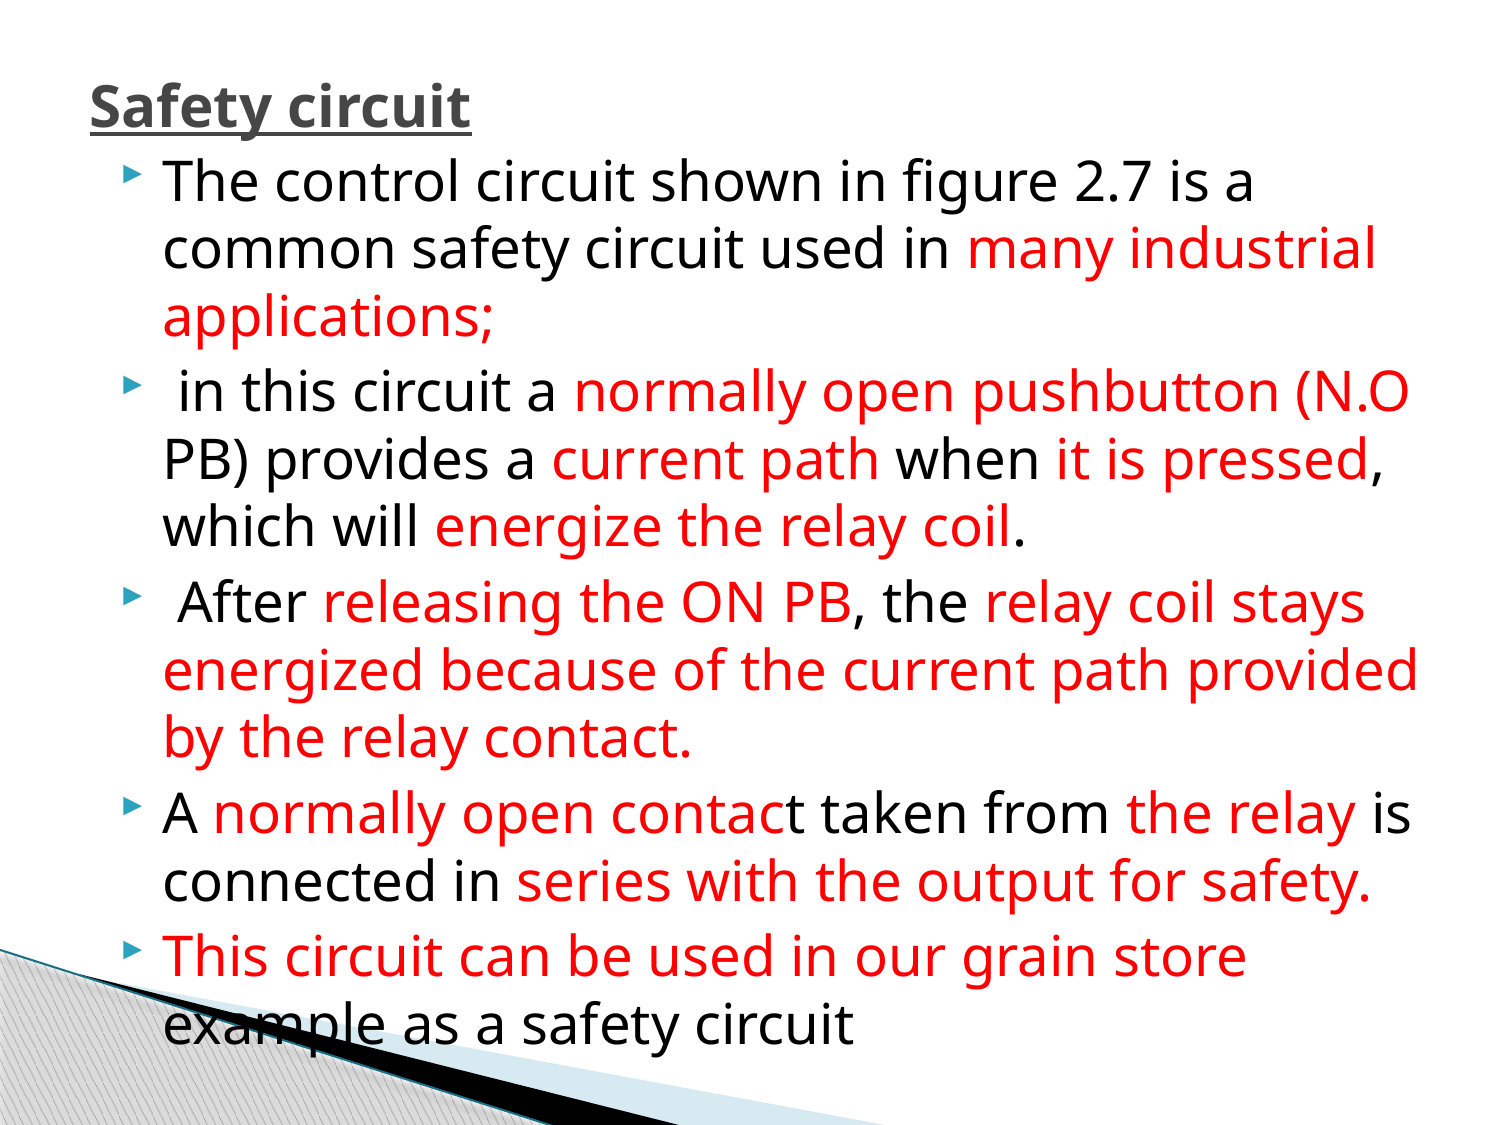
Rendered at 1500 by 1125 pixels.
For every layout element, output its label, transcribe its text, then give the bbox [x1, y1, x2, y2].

title Safety circuit [75, 45, 1425, 163]
list The control circuit shown in figure 2.7 is a common safety circuit used in many industrial applications; in this circuit a normally open pushbutton (N.O PB) provides a current path when it is pressed, which will energize the relay coil. After releasing the ON PB, the relay coil stays energized because of the current path provided by the relay contact. A normally open contact taken from the relay is connected in series with the output for safety. This circuit can be used in our grain store example as a safety circuit [87, 137, 1500, 1125]
